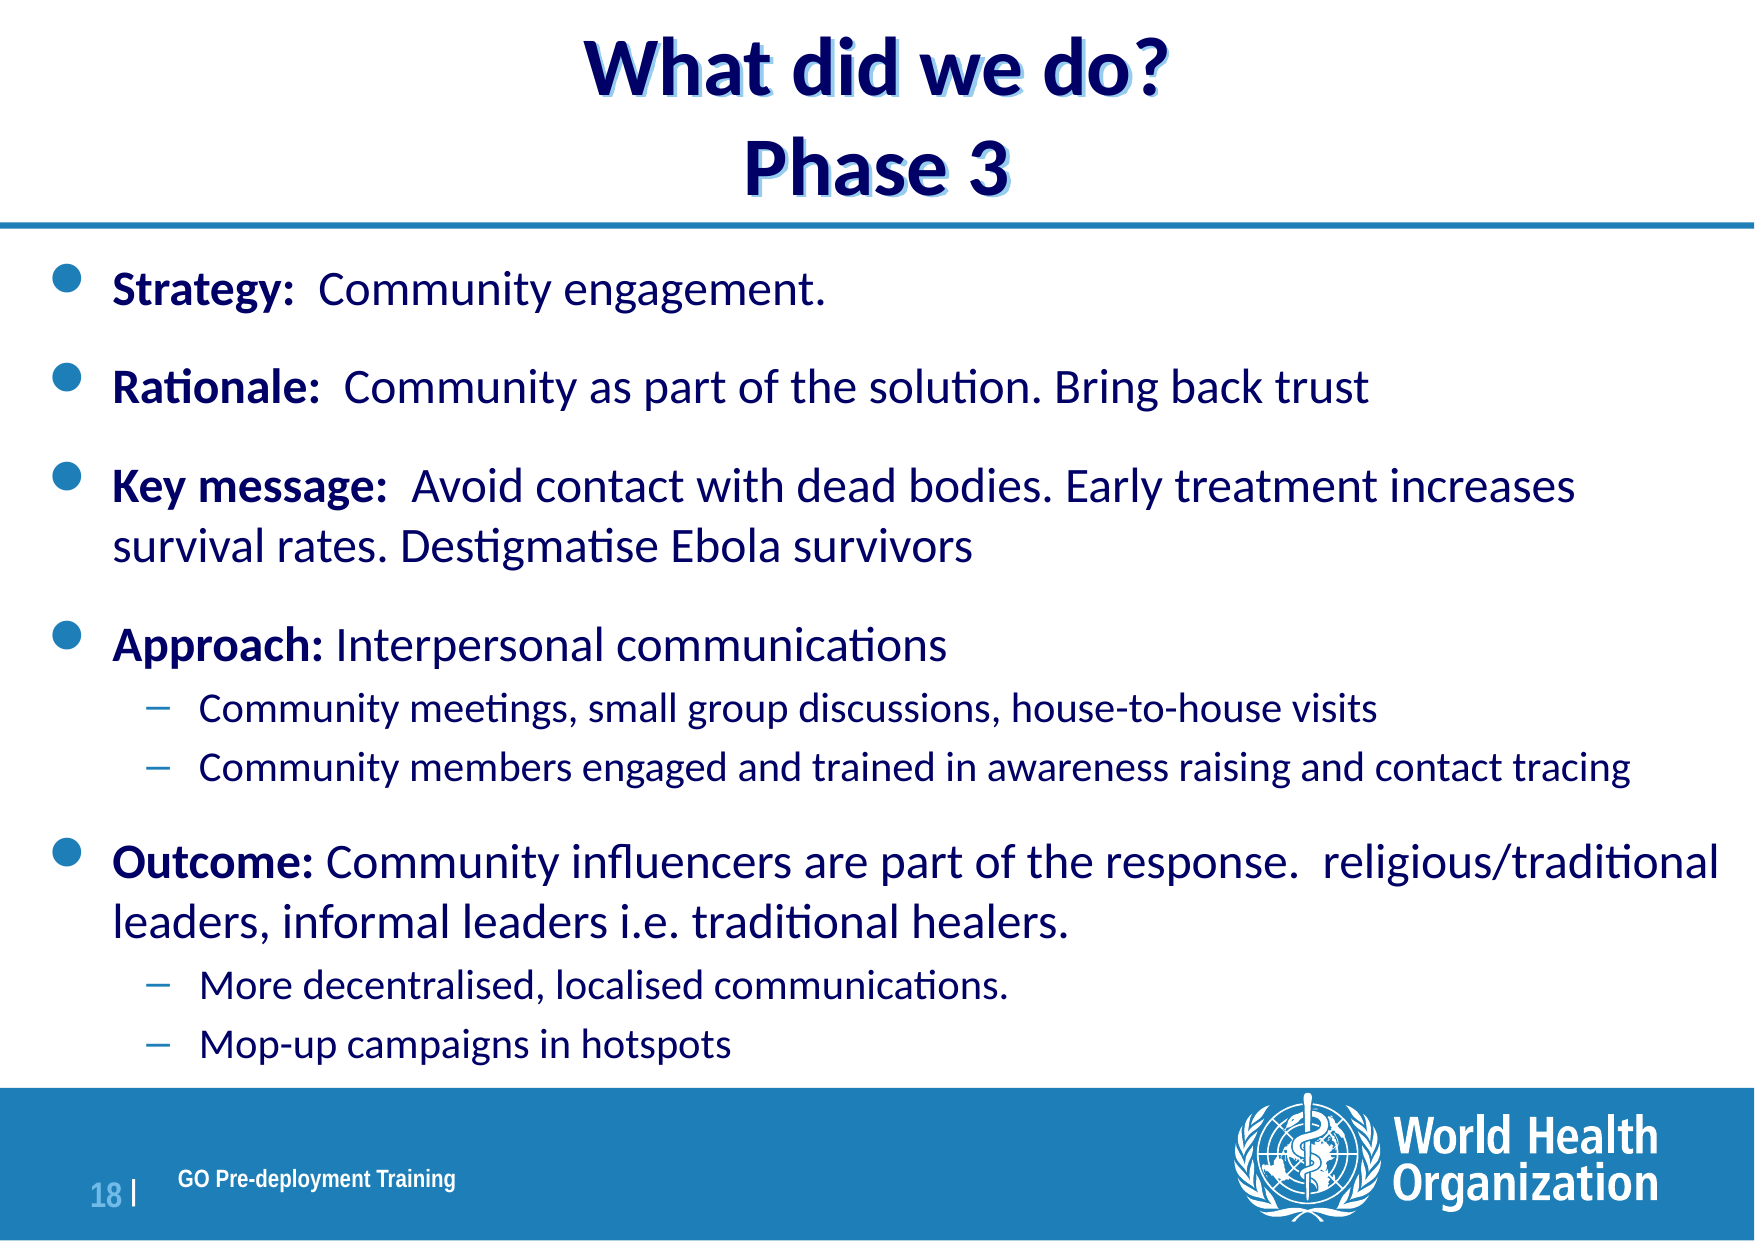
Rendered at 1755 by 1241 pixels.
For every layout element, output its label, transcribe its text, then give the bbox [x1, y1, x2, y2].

title What did we do? Phase 3 [0, 0, 1755, 224]
list Strategy: Community engagement. Rationale: Community as part of the solution. Bring back trust Key message: Avoid contact with dead bodies. Early treatment increases survival rates. Destigmatise Ebola survivors Approach: Interpersonal communications Community meetings, small group discussions, house-to-house visits Community members engaged and trained in awareness raising and contact tracing Outcome: Community influencers are part of the response. religious/traditional leaders, informal leaders i.e. traditional healers. More decentralised, localised communications. Mop-up campaigns in hotspots [48, 255, 1734, 1076]
